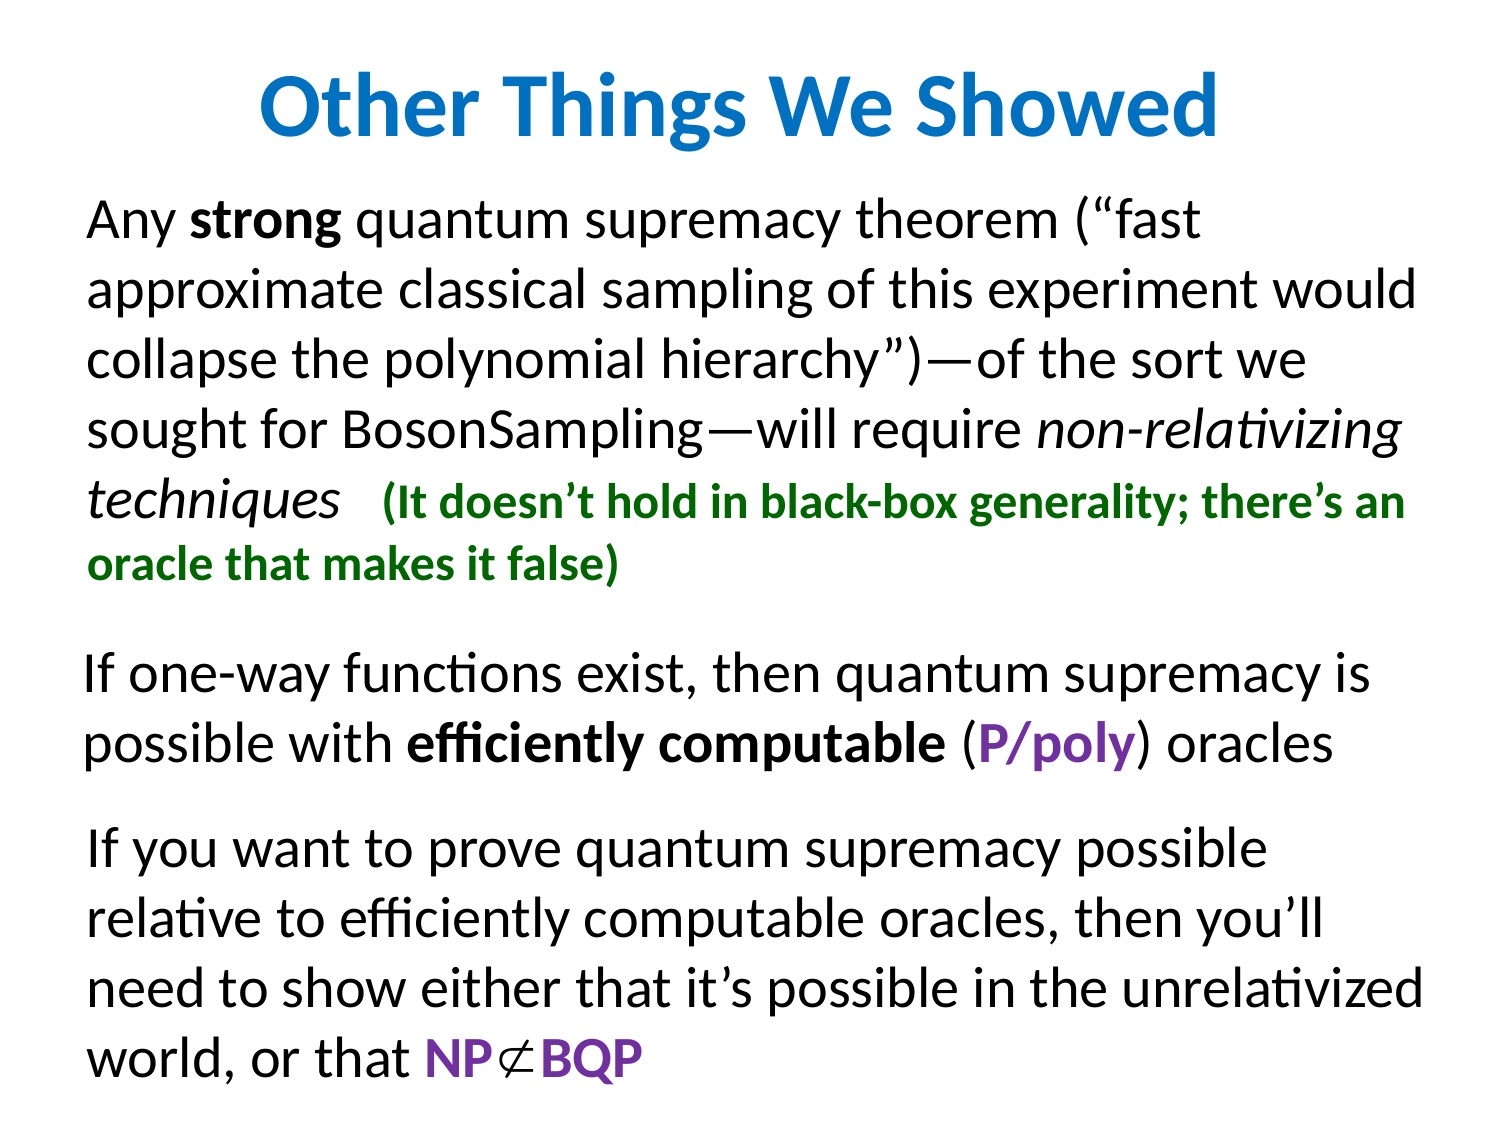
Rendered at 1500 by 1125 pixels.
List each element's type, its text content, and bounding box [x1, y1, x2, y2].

text_box Other Things We Showed [37, 37, 1444, 163]
text_box Any strong quantum supremacy theorem (“fast approximate classical sampling of this experiment would collapse the polynomial hierarchy”)—of the sort we sought for BosonSampling—will require non-relativizing techniques (It doesn’t hold in black-box generality; there’s an oracle that makes it false) [72, 172, 1448, 598]
text_box If one-way functions exist, then quantum supremacy is possible with efficiently computable (P/poly) oracles [67, 626, 1444, 782]
text_box If you want to prove quantum supremacy possible relative to efficiently computable oracles, then you’ll need to show either that it’s possible in the unrelativized world, or that NPBQP [72, 801, 1448, 1097]
